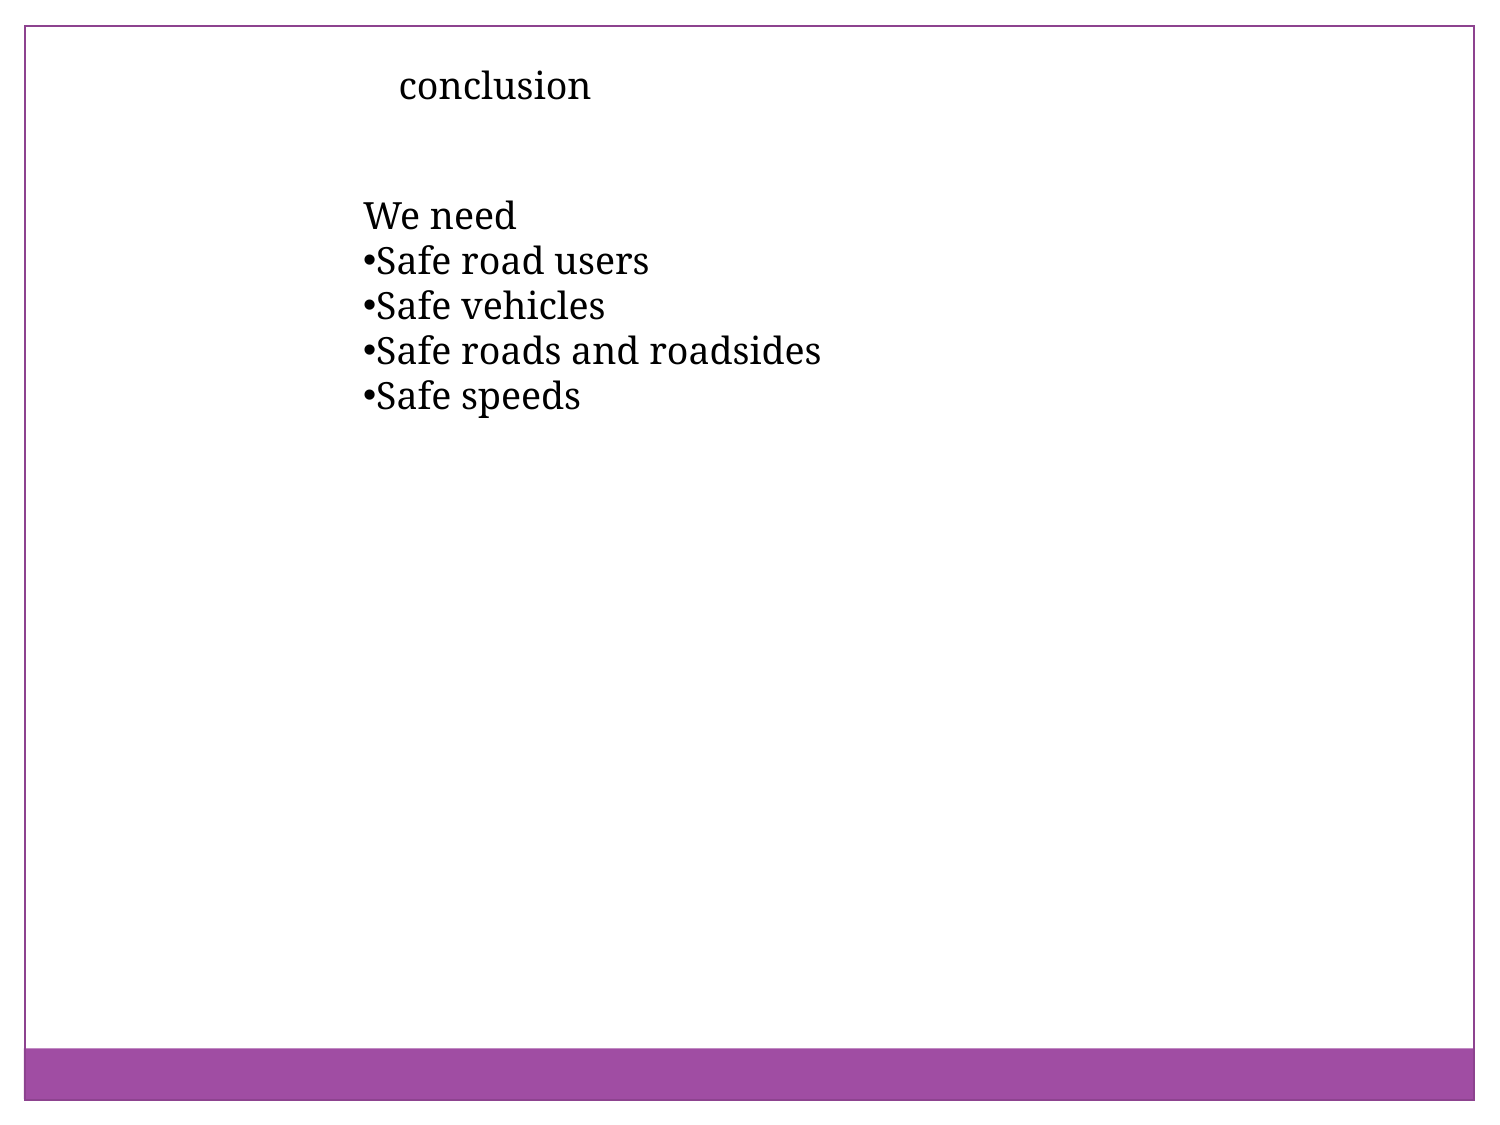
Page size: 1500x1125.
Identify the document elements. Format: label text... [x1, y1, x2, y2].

text_box conclusion [383, 54, 1294, 115]
text_box We need Safe road users Safe vehicles Safe roads and roadsides Safe speeds [348, 184, 1046, 425]
